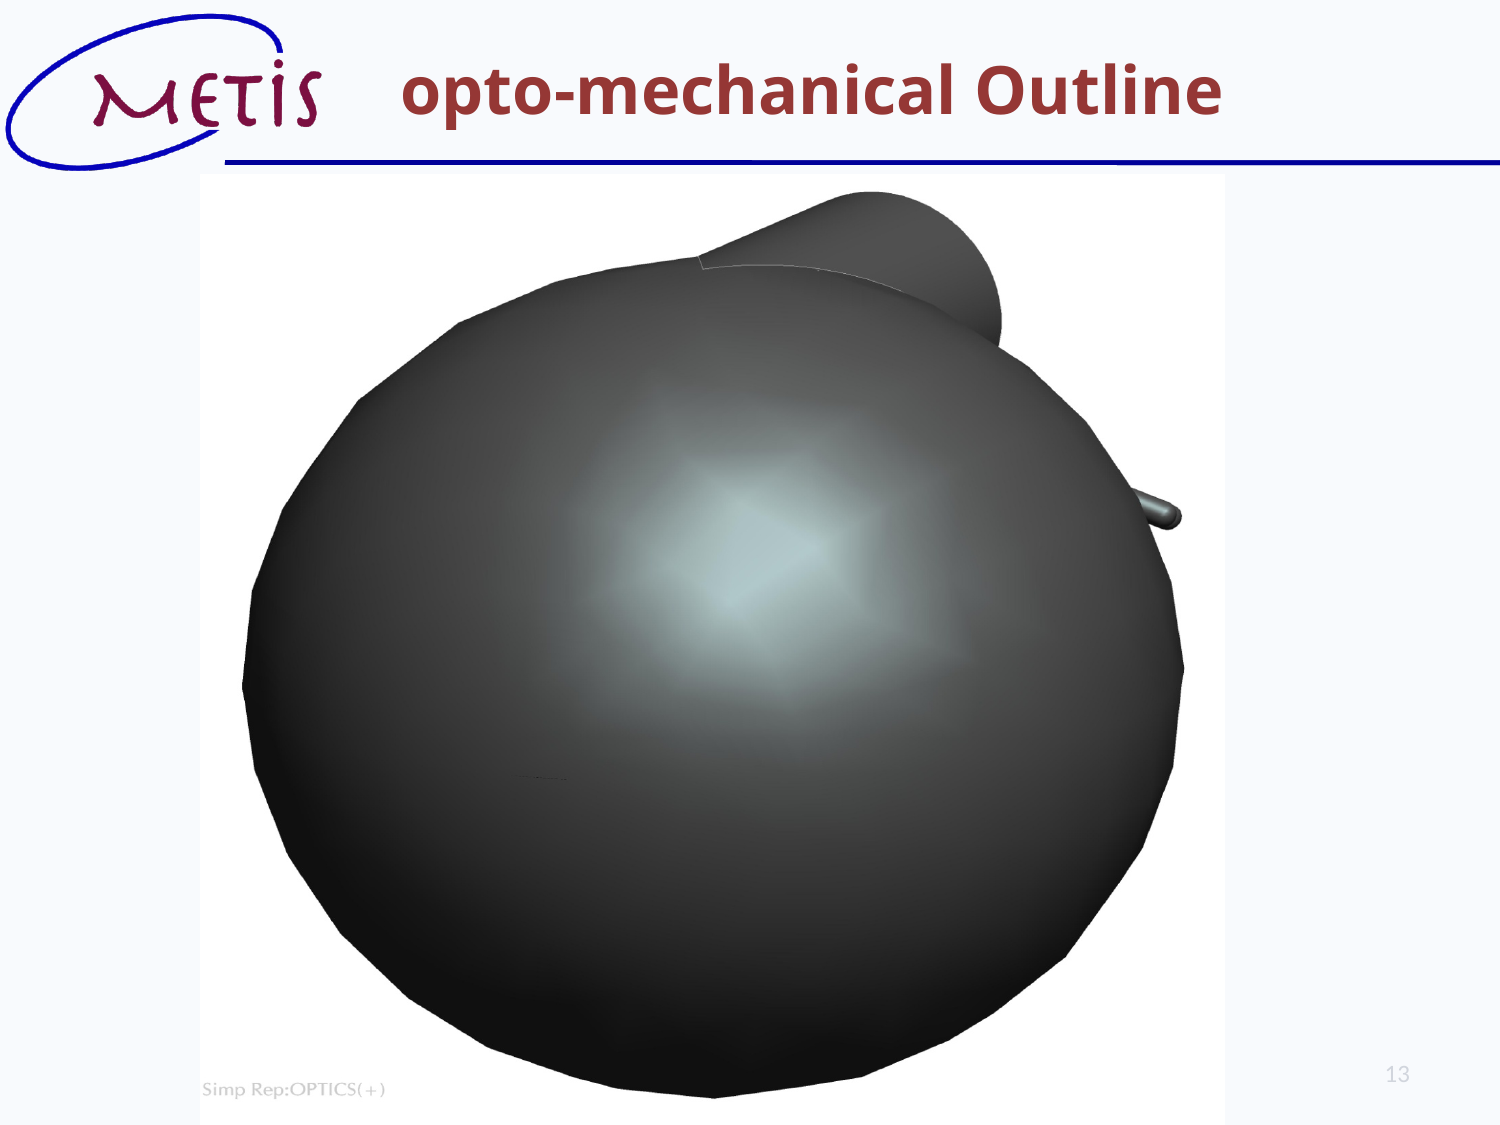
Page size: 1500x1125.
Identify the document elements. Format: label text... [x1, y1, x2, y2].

title opto-mechanical Outline [341, 12, 1301, 160]
slide_number 13 [1229, 1042, 1425, 1103]
picture [0, 0, 1226, 1125]
